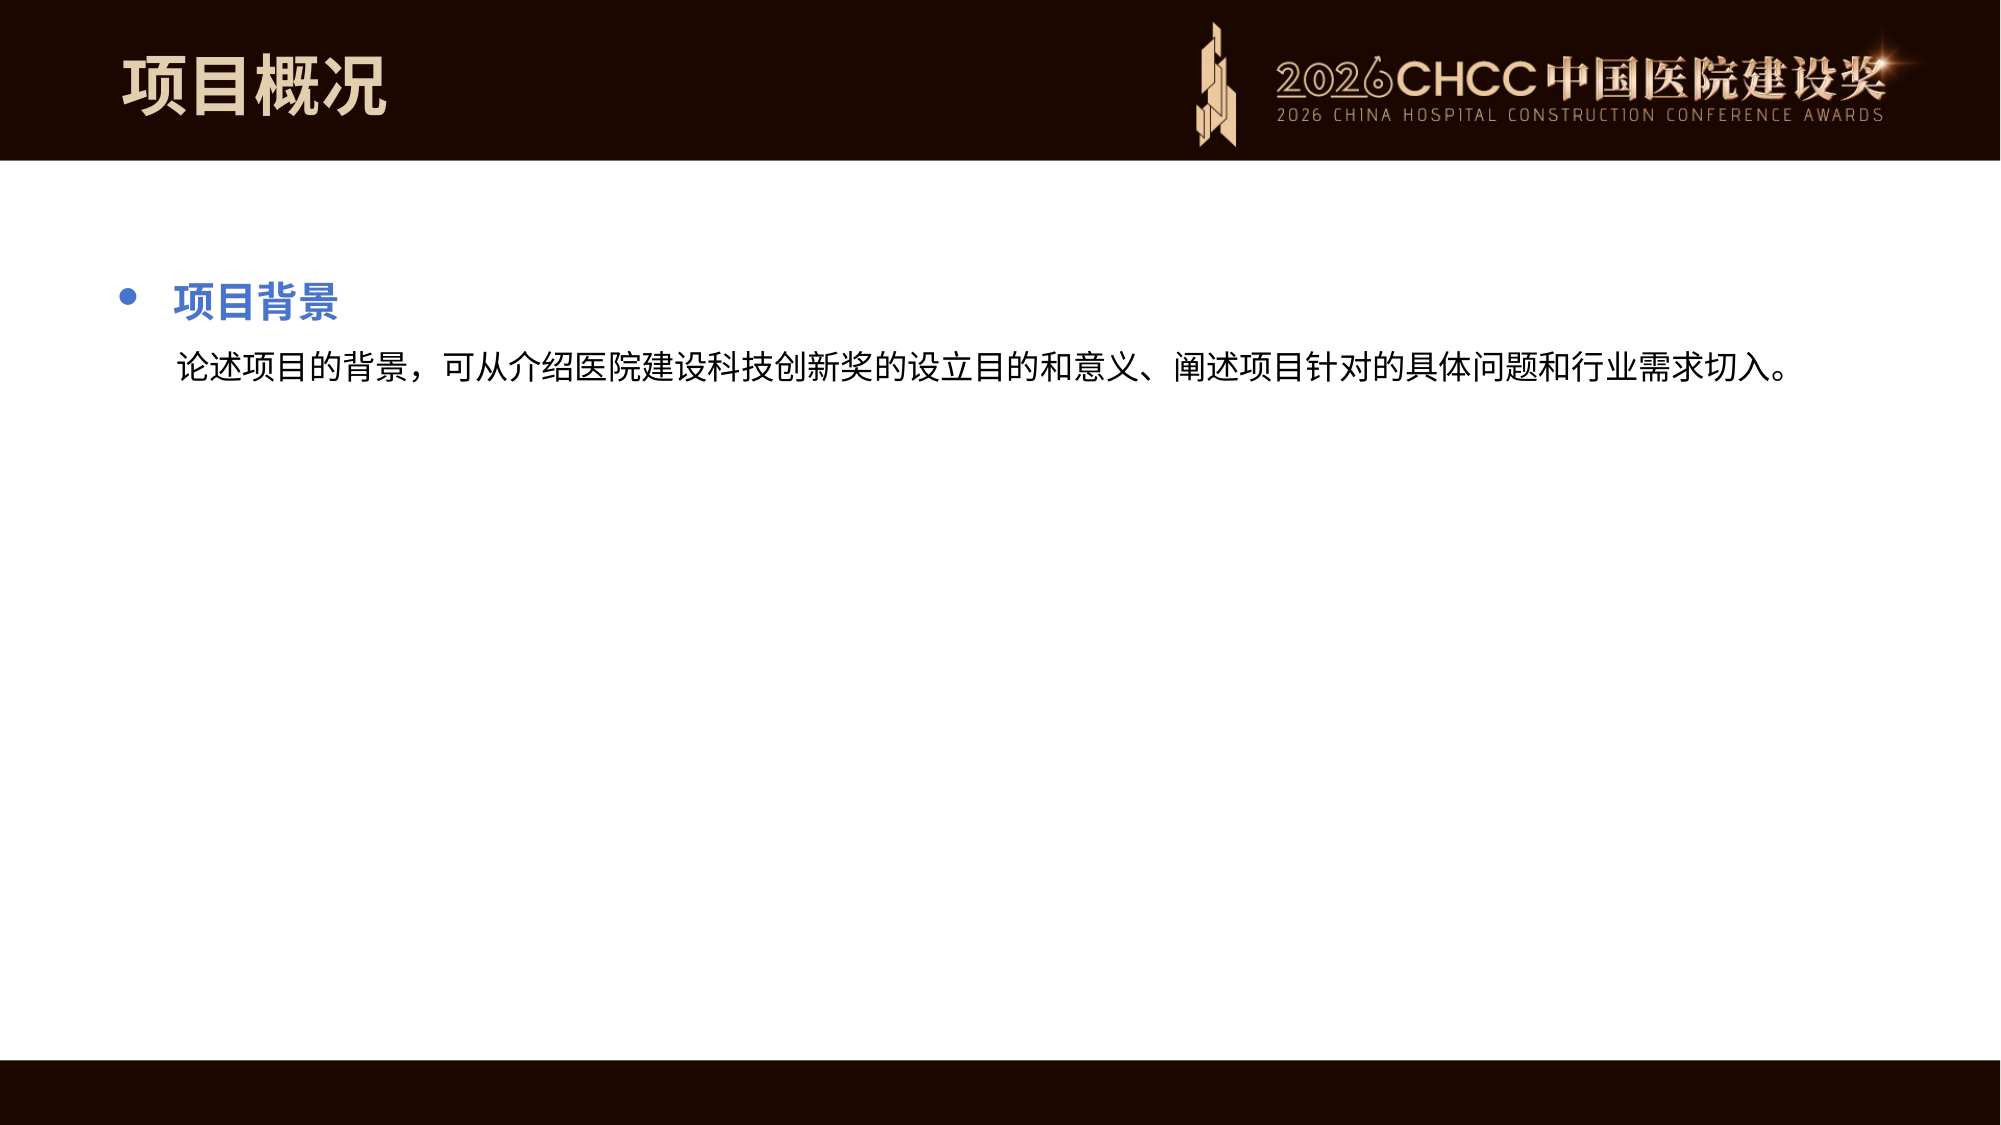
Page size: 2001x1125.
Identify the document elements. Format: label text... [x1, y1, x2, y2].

text_box 论述项目的背景，可从介绍医院建设科技创新奖的设立目的和意义、阐述项目针对的具体问题和行业需求切入。 [117, 326, 1817, 457]
text_box 项目概况 [106, 36, 563, 132]
text_box 项目背景 [117, 244, 934, 327]
picture [0, 0, 2001, 1125]
